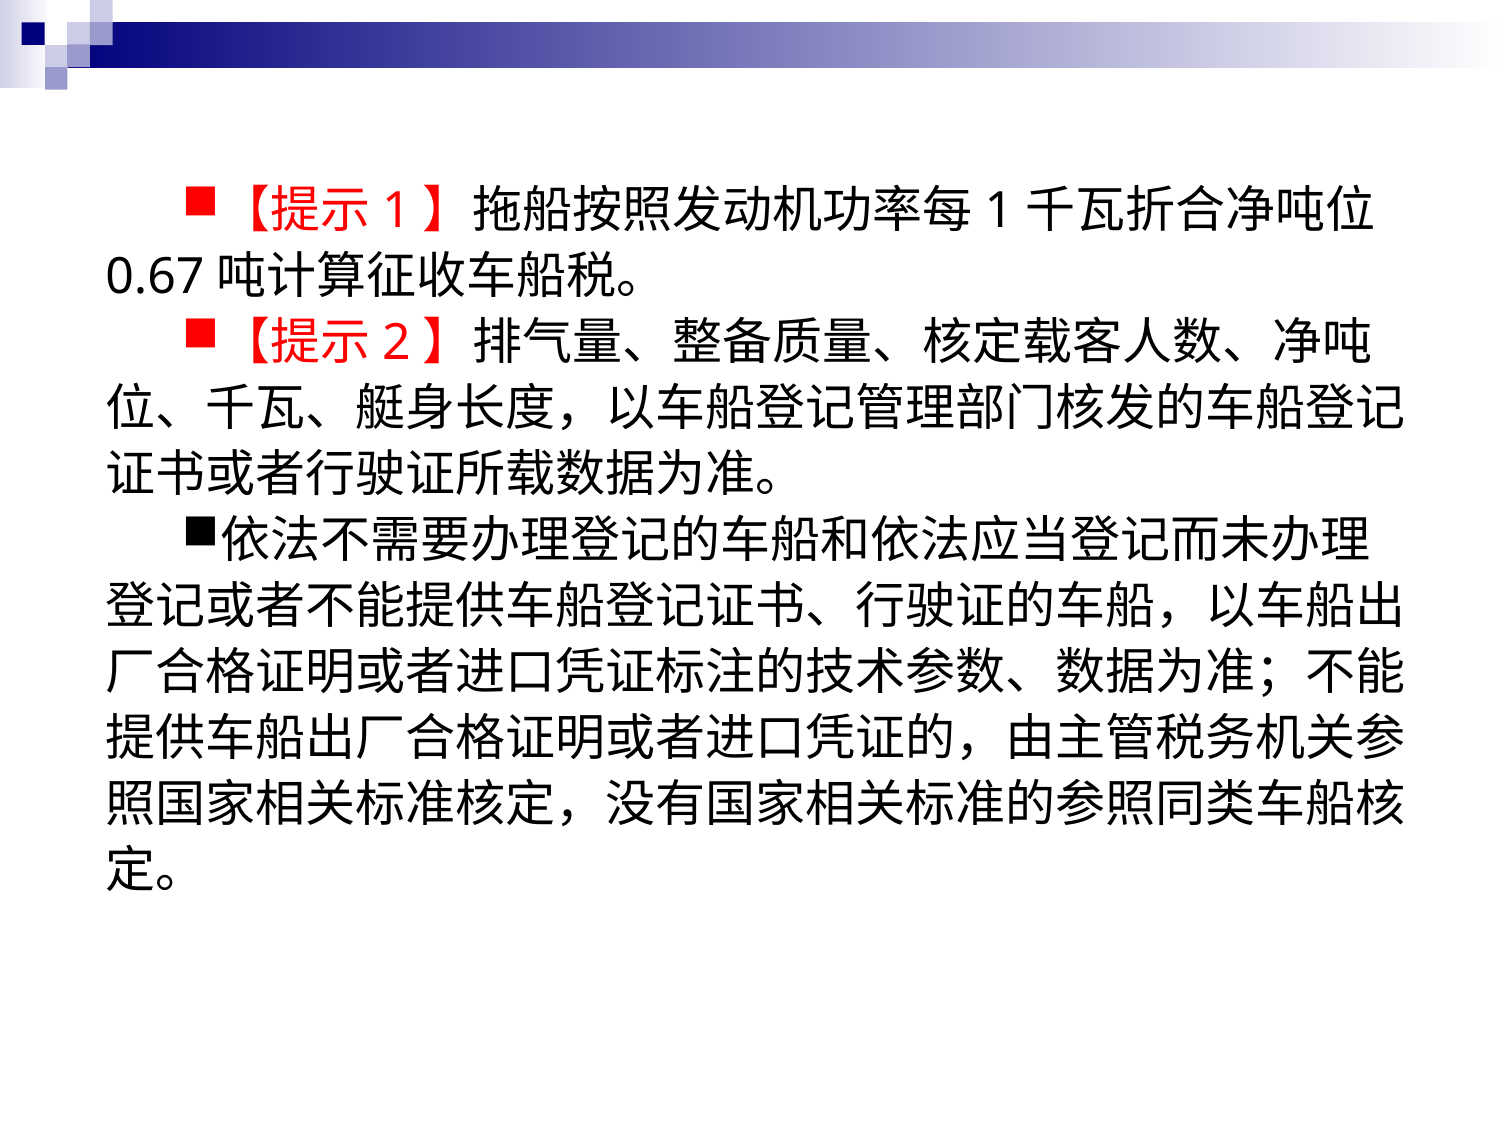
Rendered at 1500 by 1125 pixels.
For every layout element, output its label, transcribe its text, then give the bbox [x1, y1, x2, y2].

list 【提示1】拖船按照发动机功率每1千瓦折合净吨位0.67吨计算征收车船税。 【提示2】排气量、整备质量、核定载客人数、净吨位、千瓦、艇身长度，以车船登记管理部门核发的车船登记证书或者行驶证所载数据为准。 依法不需要办理登记的车船和依法应当登记而未办理登记或者不能提供车船登记证书、行驶证的车船，以车船出厂合格证明或者进口凭证标注的技术参数、数据为准；不能提供车船出厂合格证明或者进口凭证的，由主管税务机关参照国家相关标准核定，没有国家相关标准的参照同类车船核定。 [34, 163, 1426, 963]
